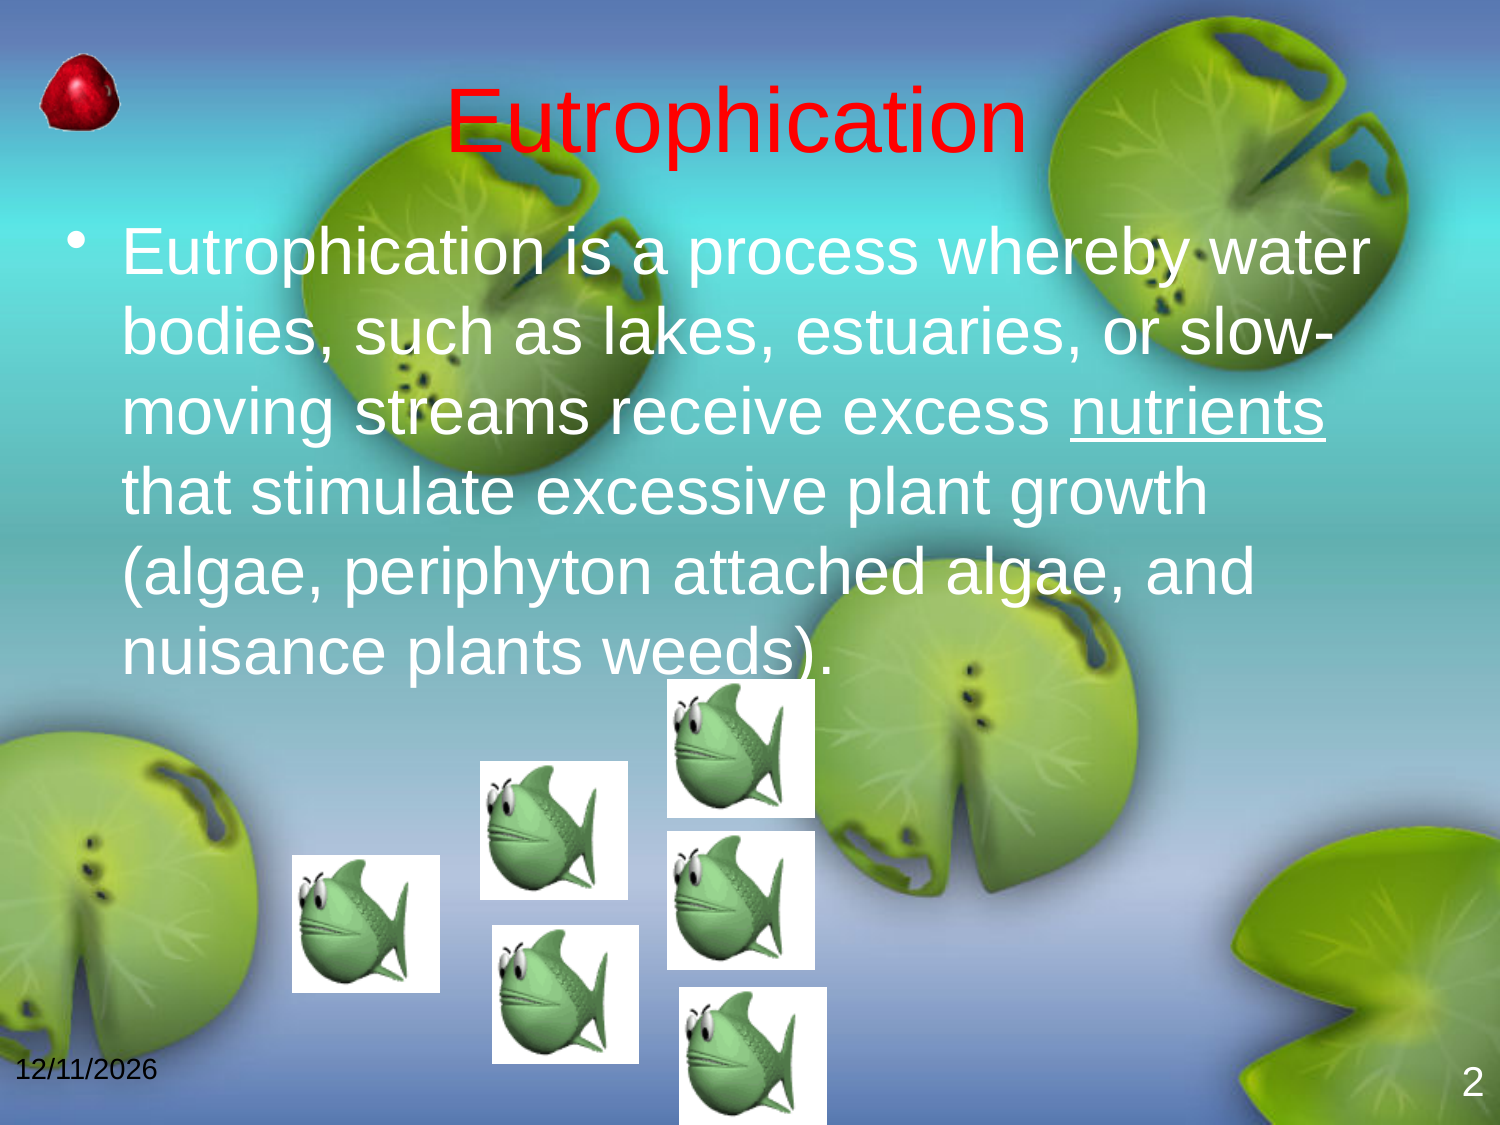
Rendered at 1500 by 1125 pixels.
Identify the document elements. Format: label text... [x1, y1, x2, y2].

picture [0, 0, 1500, 1125]
title Eutrophication [49, 44, 1426, 188]
list Eutrophication is a process whereby water bodies, such as lakes, estuaries, or slow-moving streams receive excess nutrients that stimulate excessive plant growth (algae, periphyton attached algae, and nuisance plants weeds). [49, 199, 1426, 943]
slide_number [0, 1042, 350, 1103]
slide_number 2 [1149, 1046, 1500, 1125]
